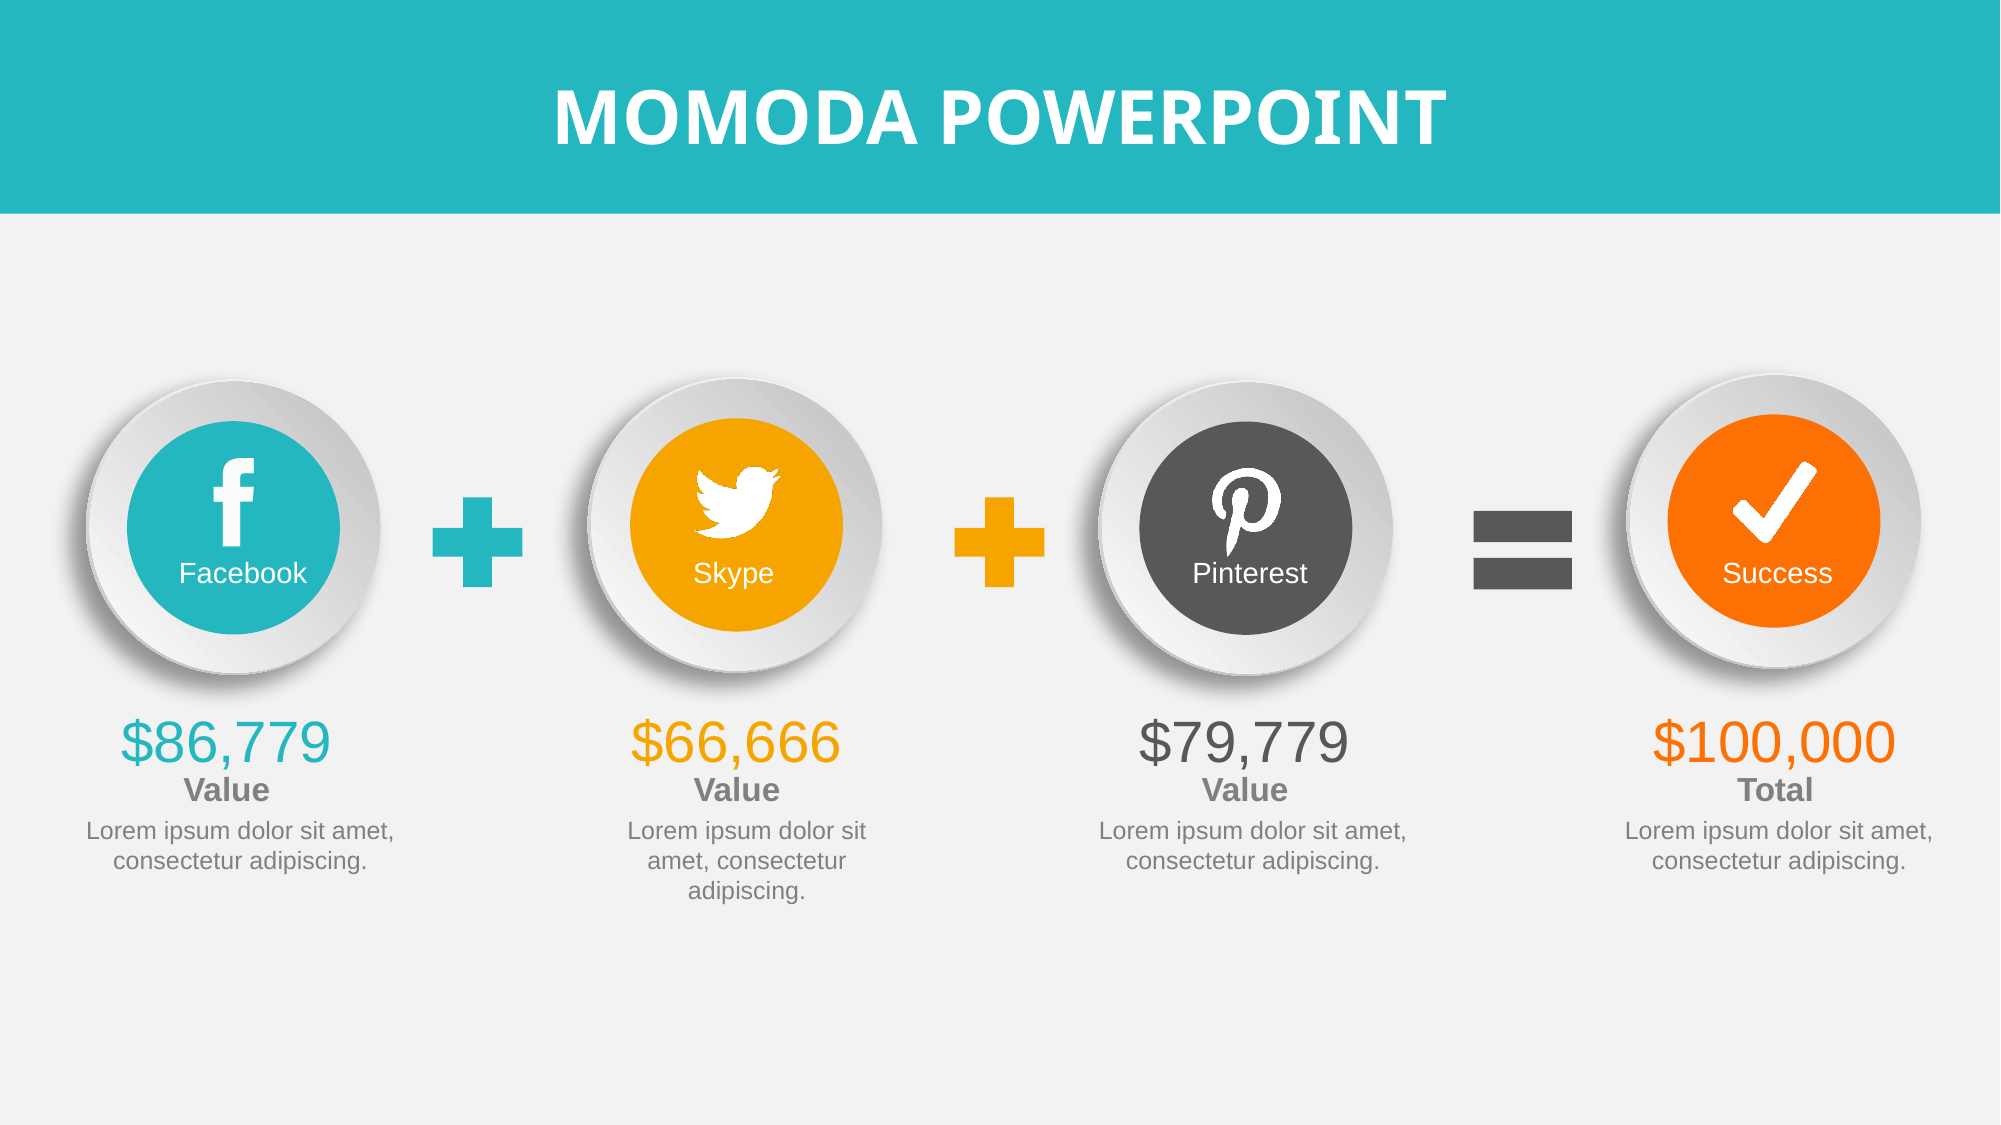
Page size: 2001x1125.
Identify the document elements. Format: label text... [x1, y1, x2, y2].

picture [1719, 447, 1829, 557]
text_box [1077, 694, 1430, 926]
text_box [0, 0, 2000, 215]
text_box [432, 496, 523, 588]
text_box MOMODA POWERPOINT [536, 61, 1464, 167]
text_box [86, 379, 381, 675]
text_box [1626, 373, 1922, 669]
picture [179, 447, 288, 557]
picture [682, 447, 792, 557]
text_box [587, 377, 883, 673]
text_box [1603, 694, 1956, 926]
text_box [1098, 380, 1394, 676]
picture [1191, 457, 1301, 567]
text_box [64, 694, 417, 926]
text_box [1473, 557, 1573, 590]
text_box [572, 694, 922, 926]
text_box [1473, 510, 1573, 543]
text_box [954, 496, 1045, 588]
